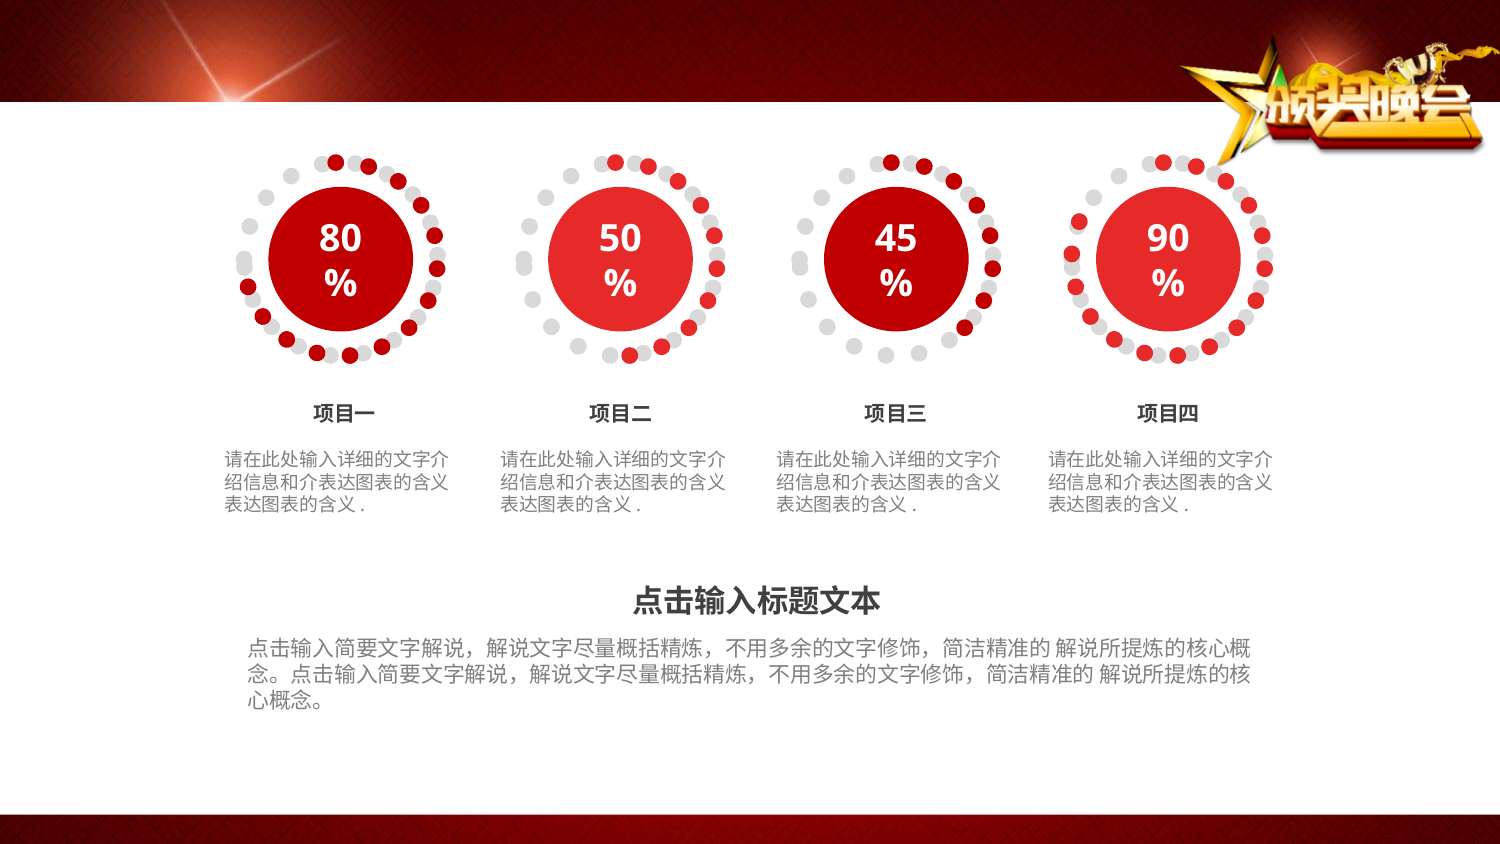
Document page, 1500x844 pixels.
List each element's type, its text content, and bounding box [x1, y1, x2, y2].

text_box 90% [1113, 185, 1168, 257]
text_box [609, 161, 719, 357]
text_box [798, 161, 956, 357]
text_box [243, 161, 336, 286]
picture [0, 815, 1500, 844]
text_box 项目二 请在此处输入详细的文字介绍信息和介表达图表的含义表达图表的含义. [485, 392, 756, 523]
picture [0, 0, 1500, 169]
text_box 80% [267, 185, 340, 279]
text_box [522, 161, 616, 357]
text_box [1070, 161, 1267, 358]
text_box 点击输入标题文本 [632, 581, 886, 619]
text_box 项目三 请在此处输入详细的文字介绍信息和介表达图表的含义表达图表的含义. [761, 392, 1032, 523]
text_box [247, 161, 439, 358]
text_box 点击输入简要文字解说，解说文字尽量概括精炼，不用多余的文字修饰，简洁精准的 解说所提炼的核心概念。点击输入简要文字解说，解说文字尽量概括精炼，不用多余的文字修饰，简洁精准的 解说所提炼的核心概念。 [247, 634, 1253, 714]
text_box [890, 161, 995, 336]
text_box 项目四 请在此处输入详细的文字介绍信息和介表达图表的含义表达图表的含义. [1033, 392, 1304, 523]
text_box 项目一 请在此处输入详细的文字介绍信息和介表达图表的含义表达图表的含义. [209, 392, 480, 523]
text_box 50% [547, 185, 620, 332]
text_box 45% [822, 185, 941, 333]
text_box [1095, 161, 1164, 209]
